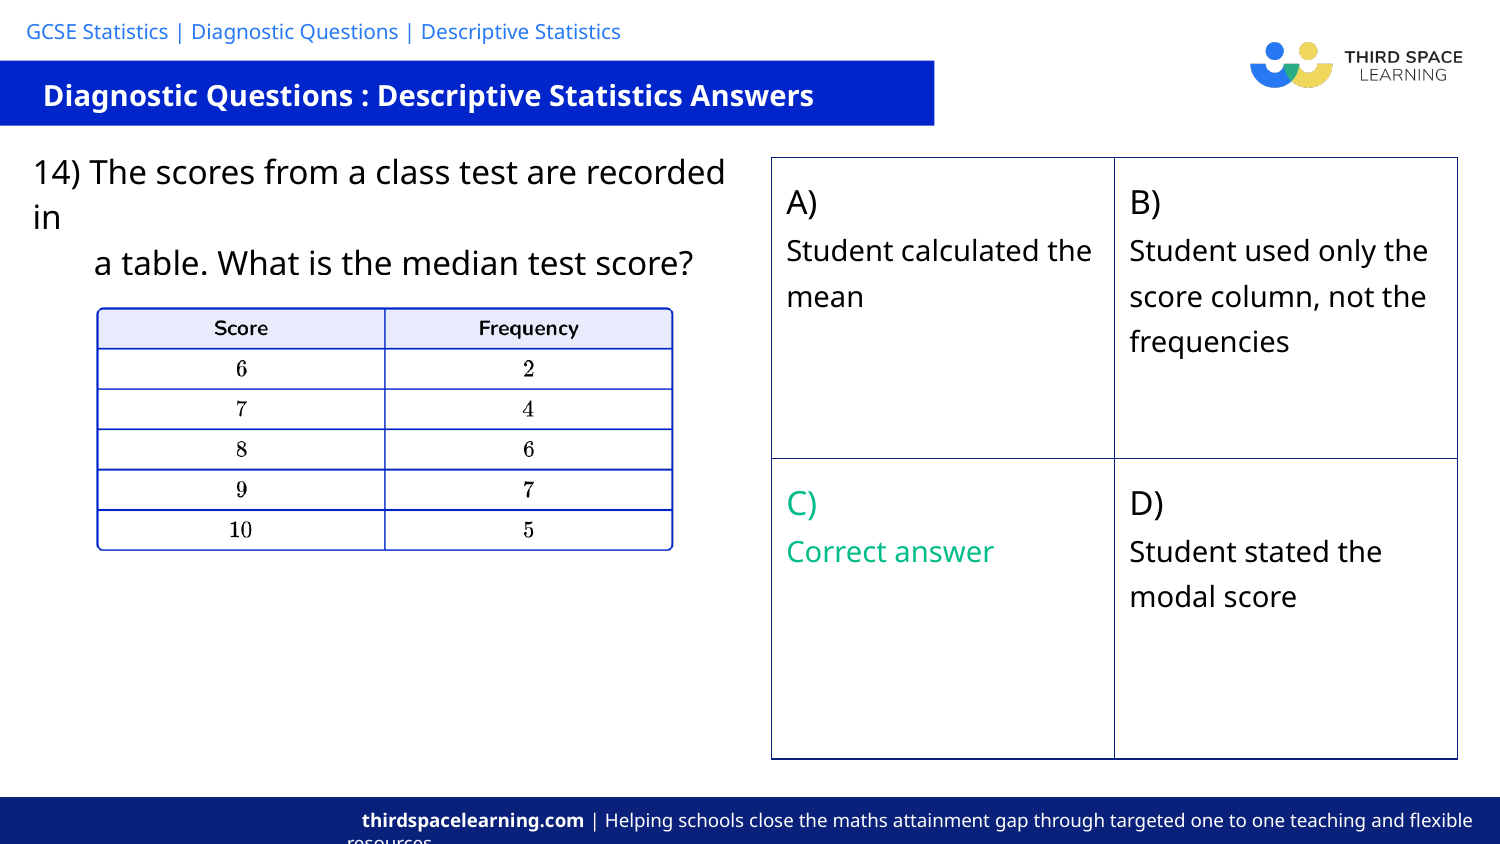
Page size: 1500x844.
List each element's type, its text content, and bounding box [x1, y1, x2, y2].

picture [96, 307, 674, 552]
picture [1250, 33, 1465, 99]
text_box Diagnostic Questions : Descriptive Statistics Answers [27, 61, 880, 127]
table_header 14) The scores from a class test are recorded in a table. What is the median test score? [19, 142, 755, 275]
